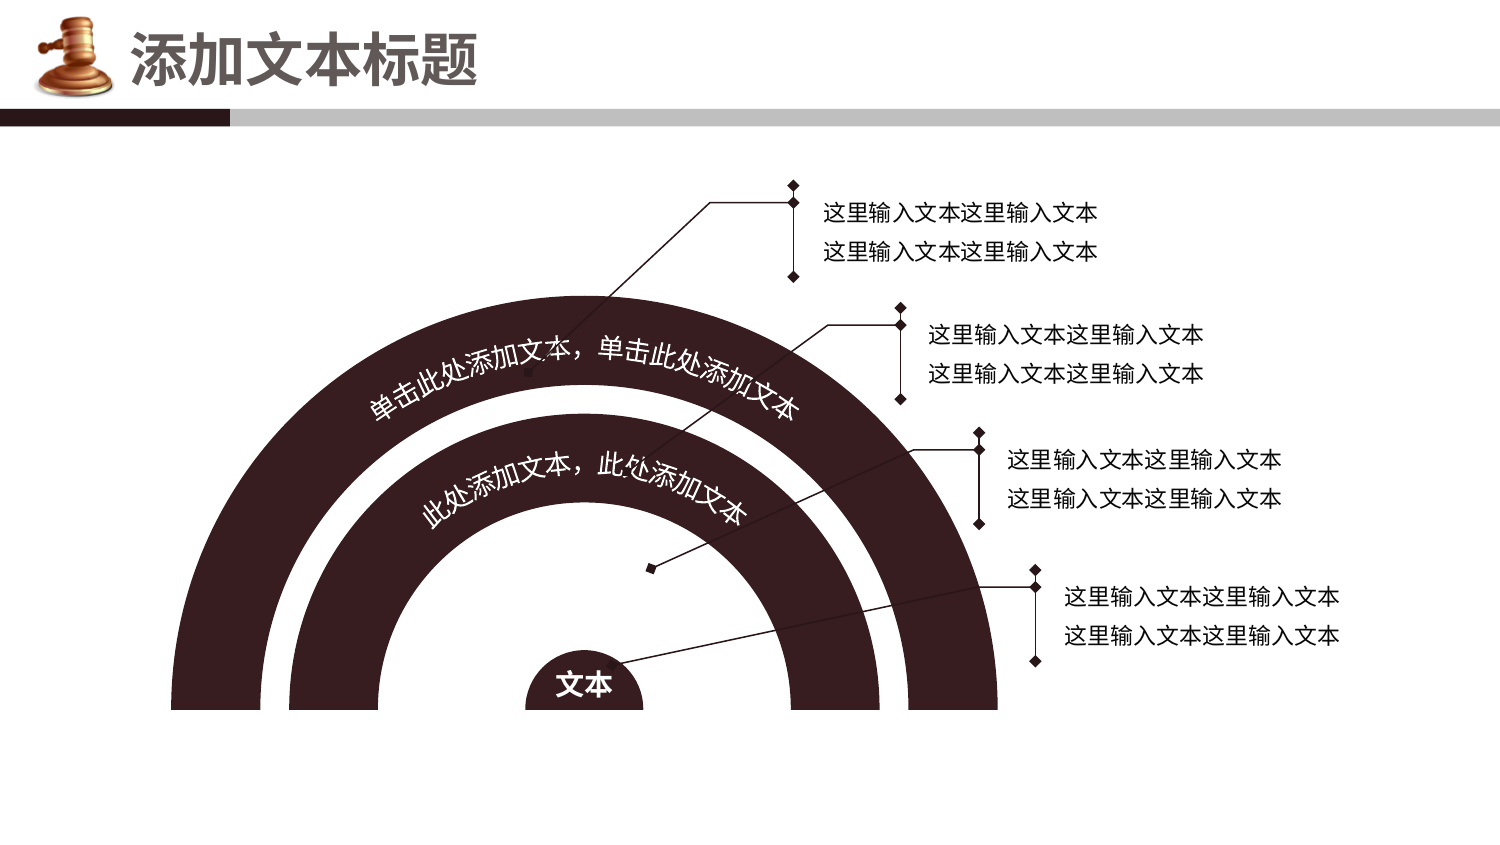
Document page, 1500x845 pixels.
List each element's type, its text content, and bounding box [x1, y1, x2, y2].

text_box 这里输入文本这里输入文本 这里输入文本这里输入文本 [998, 433, 1500, 524]
text_box 添加文本标题 [114, 15, 969, 101]
text_box [0, 108, 231, 127]
text_box 这里输入文本这里输入文本 这里输入文本这里输入文本 [998, 308, 1494, 399]
picture [31, 15, 115, 99]
text_box 这里输入文本这里输入文本 这里输入文本这里输入文本 [1050, 570, 1500, 661]
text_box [171, 295, 998, 844]
text_box 这里输入文本这里输入文本 这里输入文本这里输入文本 [808, 186, 1470, 277]
text_box [231, 108, 1500, 127]
text_box 这里输入文本这里输入文本 这里输入文本这里输入文本 [998, 563, 1042, 668]
text_box 这里输入文本这里输入文本 这里输入文本这里输入文本 [610, 179, 800, 295]
